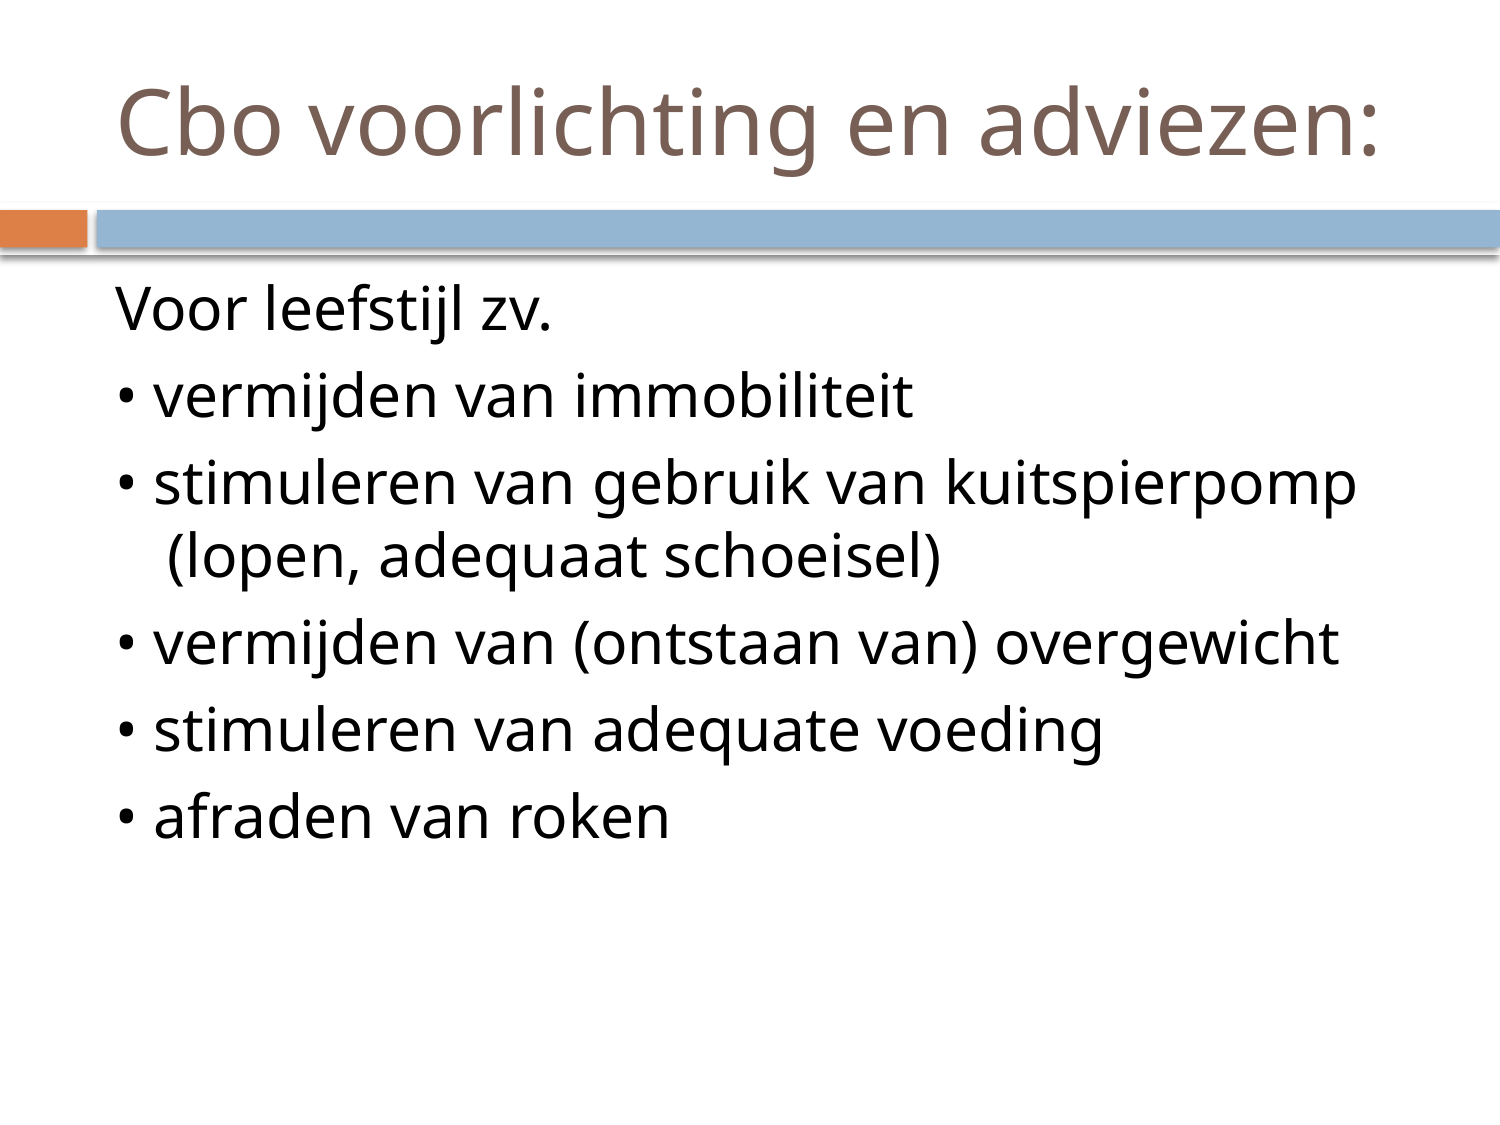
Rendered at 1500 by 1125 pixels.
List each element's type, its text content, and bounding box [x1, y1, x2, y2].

title Cbo voorlichting en adviezen: [100, 37, 1438, 200]
list Voor leefstijl zv. • vermijden van immobiliteit • stimuleren van gebruik van kuitspierpomp (lopen, adequaat schoeisel) • vermijden van (ontstaan van) overgewicht • stimuleren van adequate voeding • afraden van roken [100, 262, 1438, 1000]
